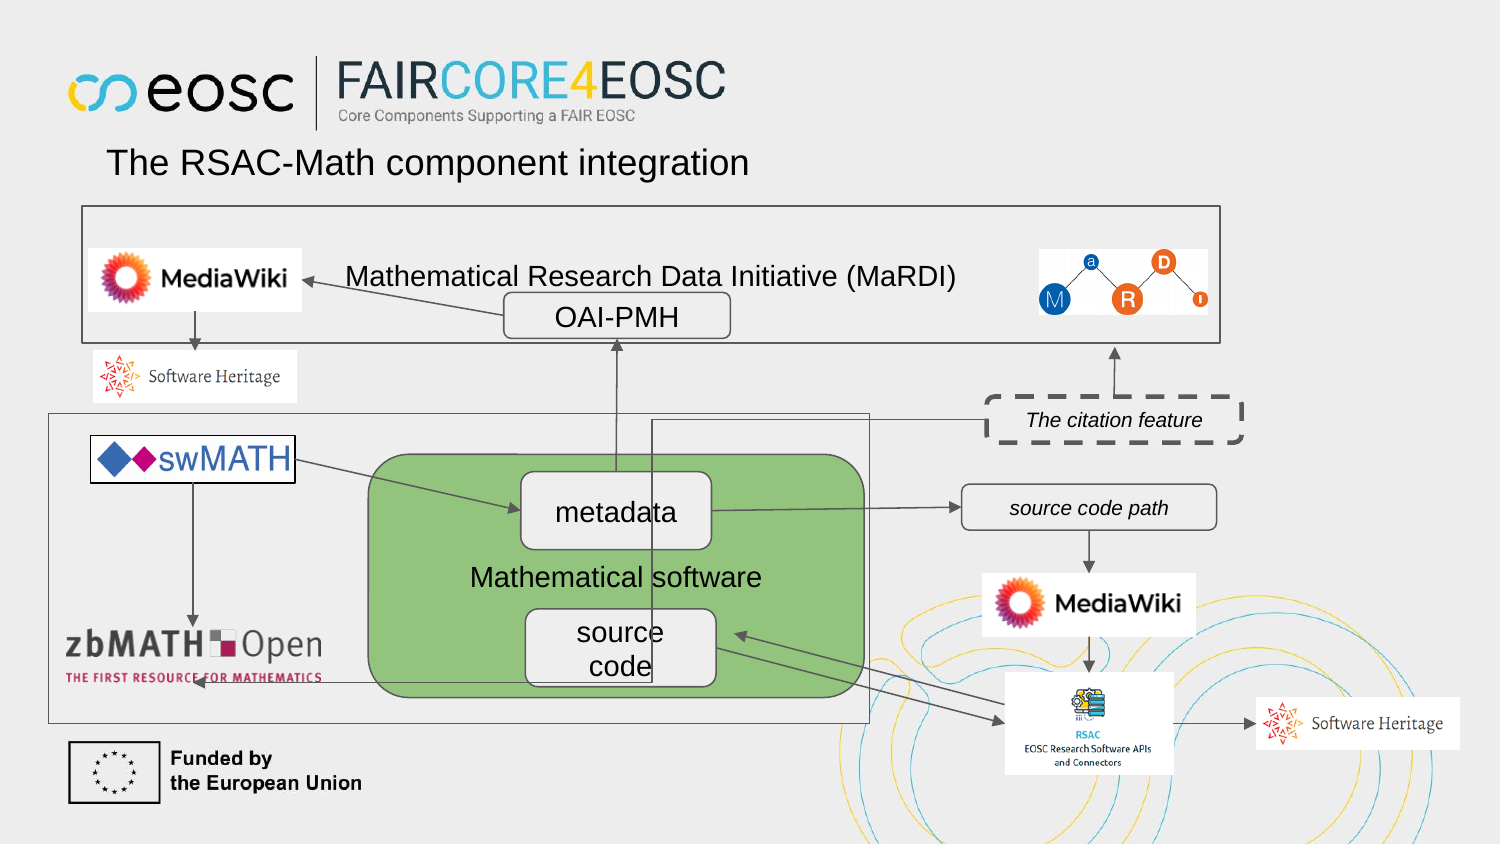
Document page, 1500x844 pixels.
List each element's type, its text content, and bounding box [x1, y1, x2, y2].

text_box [301, 279, 504, 316]
title The RSAC-Math component integration [91, 124, 1431, 199]
text_box [622, 413, 870, 418]
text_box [192, 419, 987, 683]
text_box source code path [992, 484, 1217, 531]
text_box OAI-PMH [503, 292, 731, 339]
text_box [715, 647, 1006, 724]
text_box [48, 413, 710, 724]
text_box Mathematical software [386, 691, 710, 698]
text_box The citation feature [986, 396, 1242, 443]
picture [0, 0, 1500, 844]
text_box Mathematical Research Data Initiative (MaRDI) [82, 205, 1220, 344]
